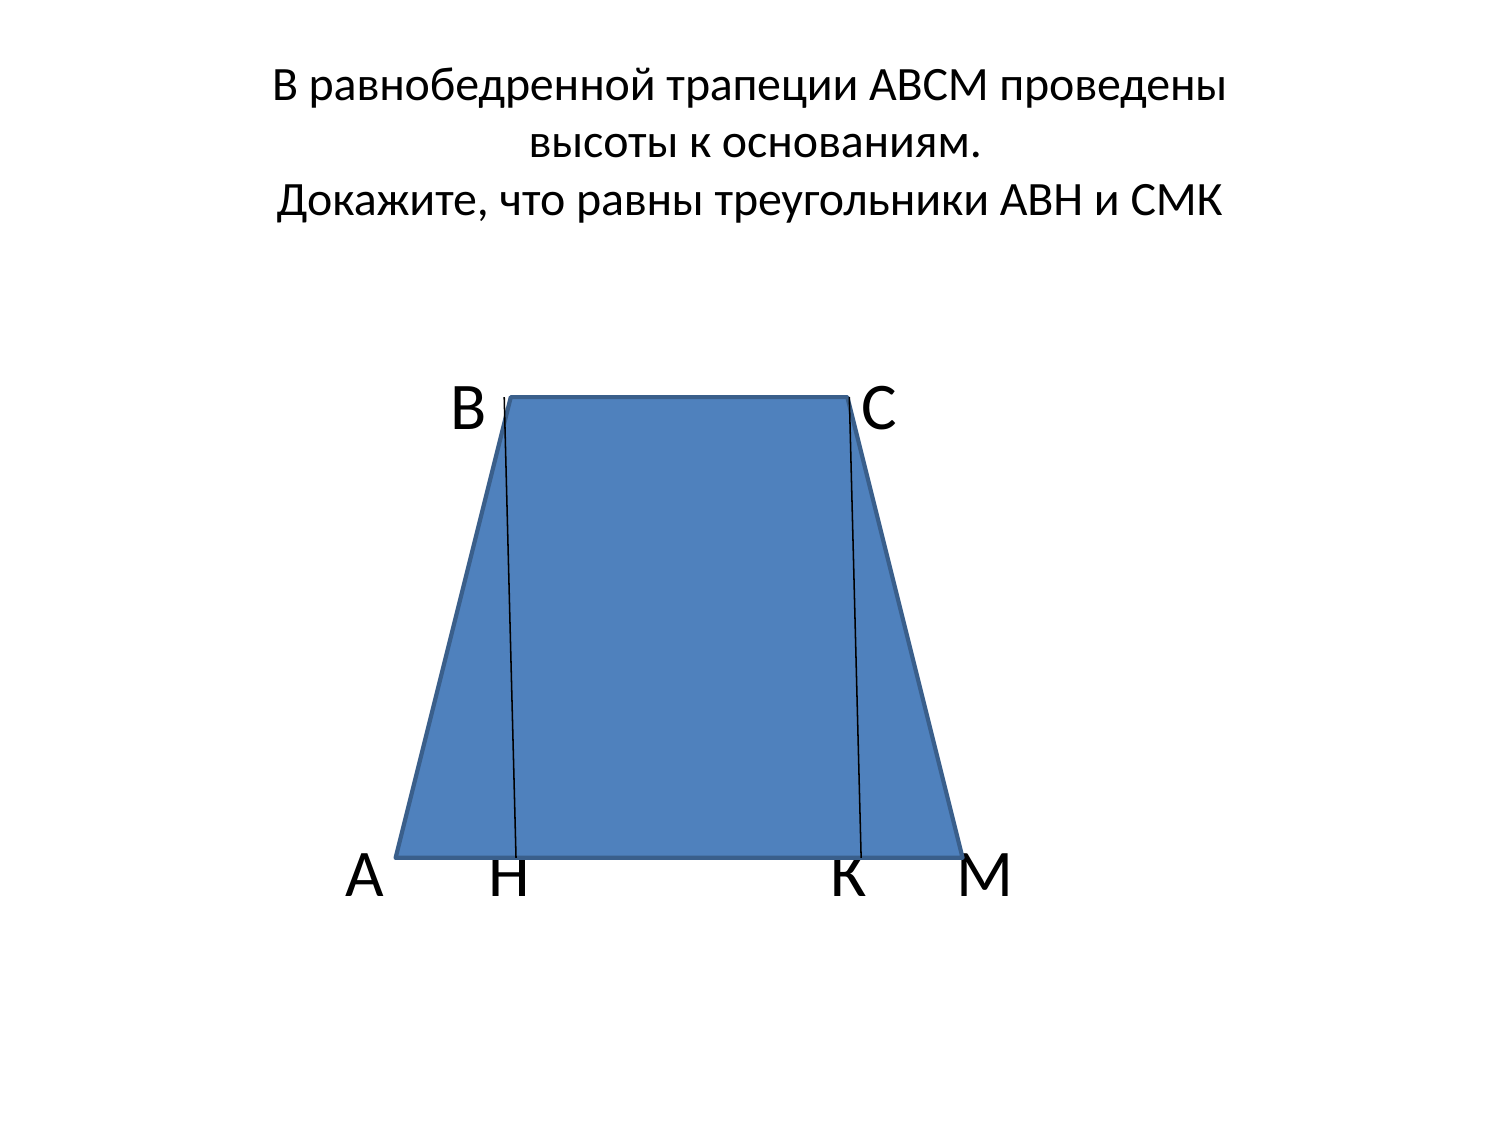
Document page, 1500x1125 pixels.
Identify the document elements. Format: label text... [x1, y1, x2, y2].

text_box [514, 395, 849, 860]
list В С А Н К М [75, 262, 1425, 1005]
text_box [503, 396, 517, 859]
text_box [866, 462, 965, 860]
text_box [849, 396, 862, 859]
text_box [393, 439, 498, 860]
title В равнобедренной трапеции АВСМ проведены высоты к основаниям. Докажите, что равны треугольники АВН и СМК [75, 45, 1425, 233]
